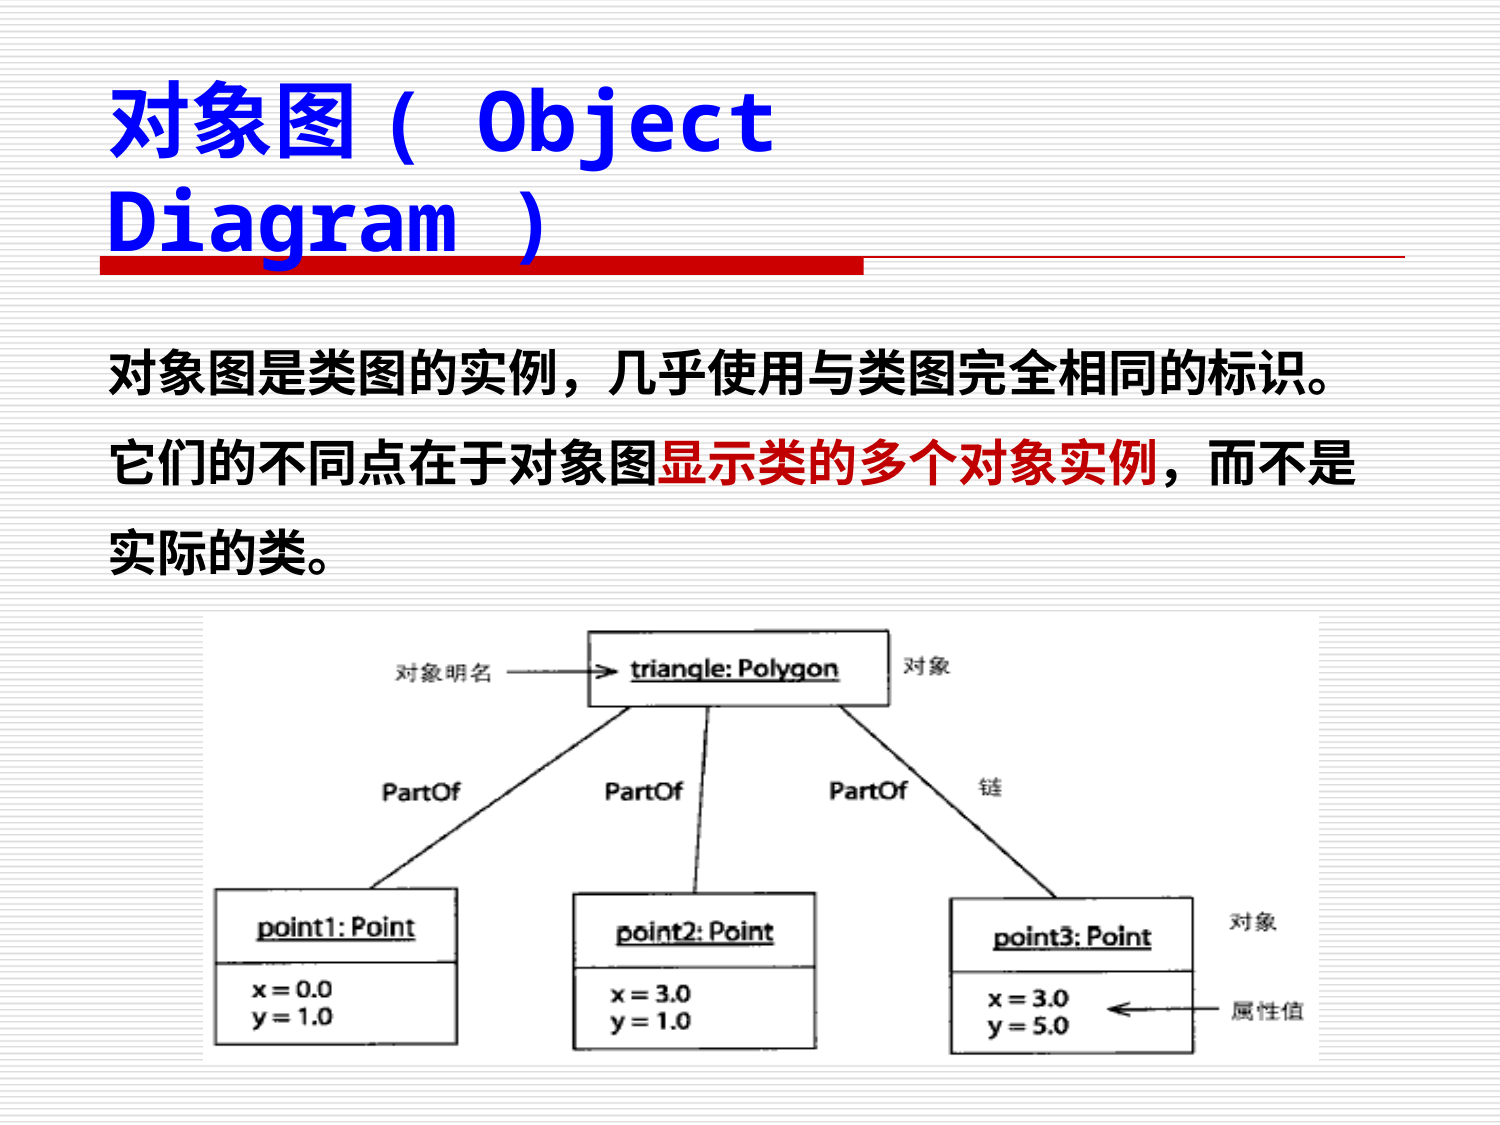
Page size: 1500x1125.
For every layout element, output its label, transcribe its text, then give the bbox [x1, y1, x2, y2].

text_box 对象图是类图的实例，几乎使用与类图完全相同的标识。它们的不同点在于对象图显示类的多个对象实例，而不是实际的类。 [93, 304, 1415, 589]
picture [0, 0, 1500, 1125]
text_box 对象图( Object Diagram ) [92, 60, 1282, 276]
